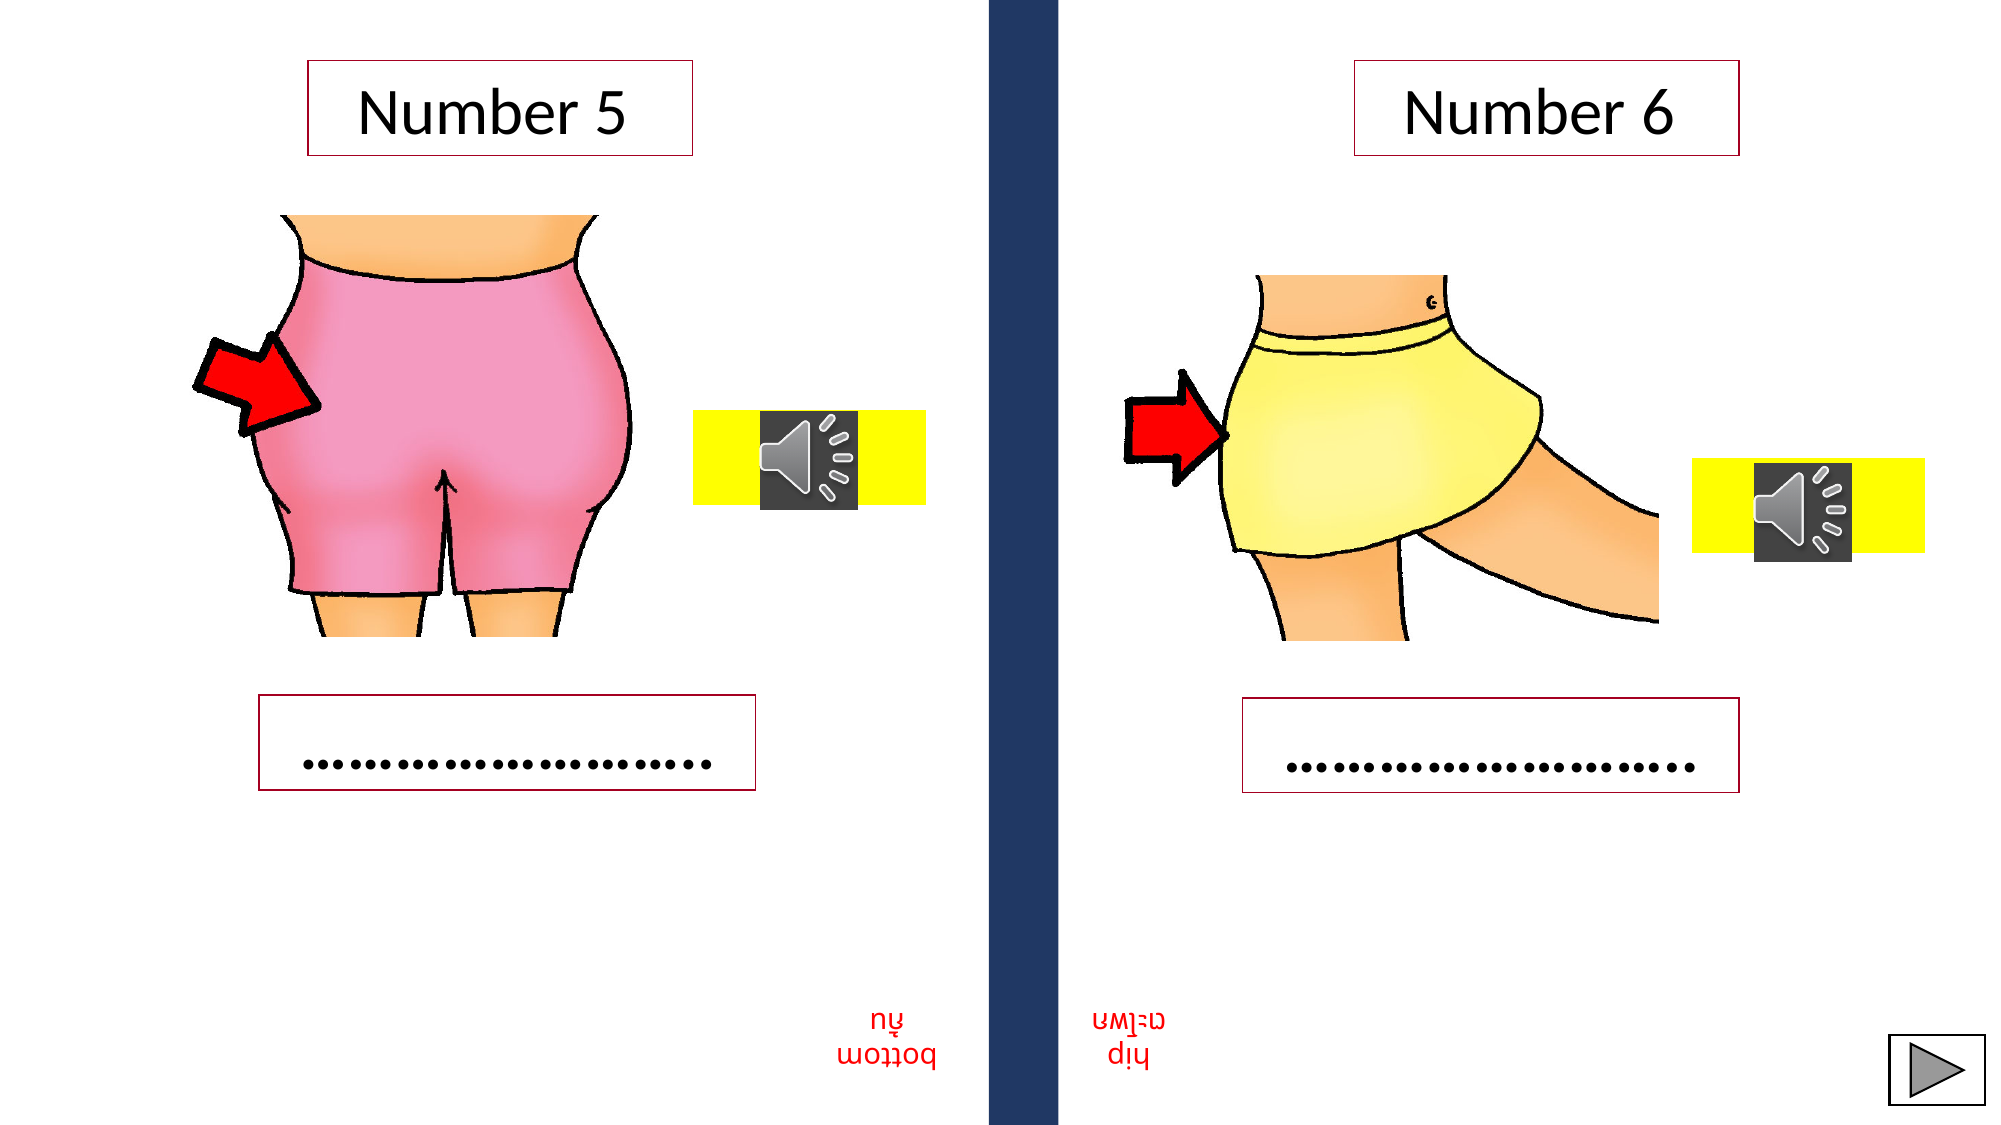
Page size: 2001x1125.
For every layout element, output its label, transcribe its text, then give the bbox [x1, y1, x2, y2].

picture [177, 215, 662, 637]
table_header [693, 410, 759, 505]
table_header [860, 410, 926, 505]
text_box [1888, 1034, 1986, 1106]
text_box Number 5 [308, 60, 693, 156]
picture [1752, 462, 1853, 563]
text_box [988, 0, 1059, 1125]
picture [1113, 275, 1659, 641]
text_box Number 6 [1354, 60, 1739, 156]
text_box bottom ก้น [816, 1000, 958, 1086]
text_box …………………….. [259, 695, 756, 790]
table_header [1692, 458, 1925, 553]
picture [759, 410, 860, 511]
text_box …………………….. [1242, 697, 1739, 793]
text_box hip ตะโพก [1051, 1000, 1207, 1086]
